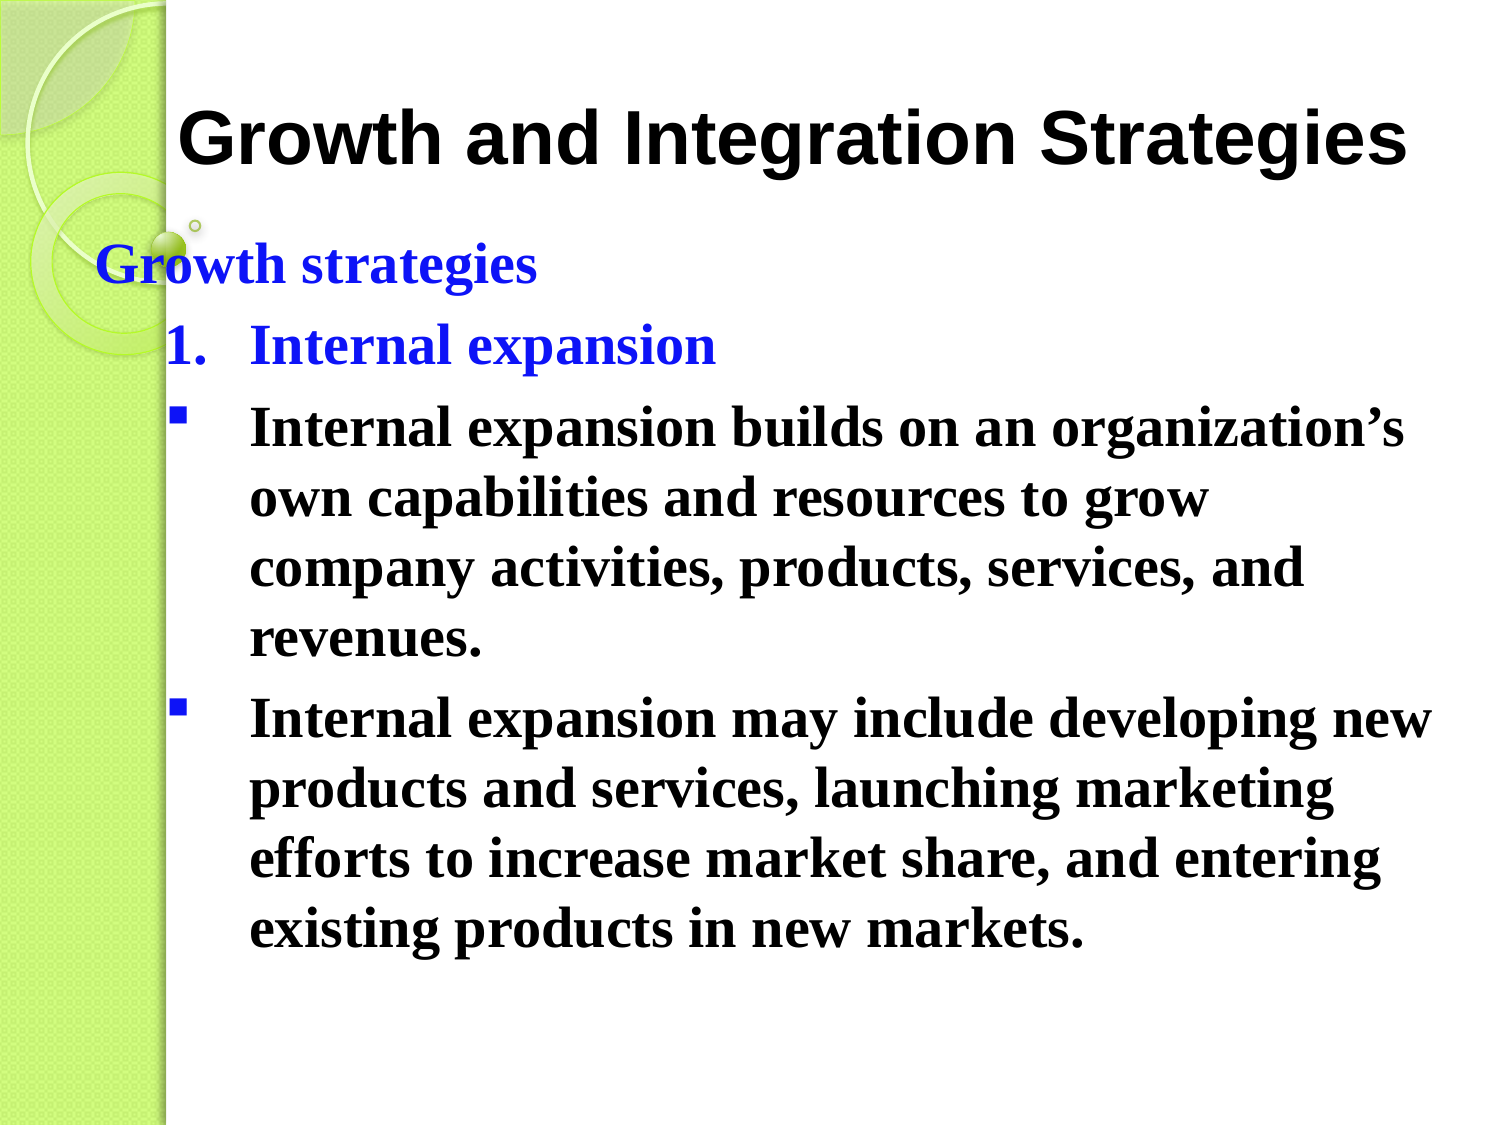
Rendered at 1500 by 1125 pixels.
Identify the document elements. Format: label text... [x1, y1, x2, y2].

title Growth and Integration Strategies [162, 59, 1450, 188]
subtitle Growth strategies Internal expansion Internal expansion builds on an organization’s own capabilities and resources to grow company activities, products, services, and revenues. Internal expansion may include developing new products and services, launching marketing efforts to increase market share, and entering existing products in new markets. [75, 224, 1463, 1075]
